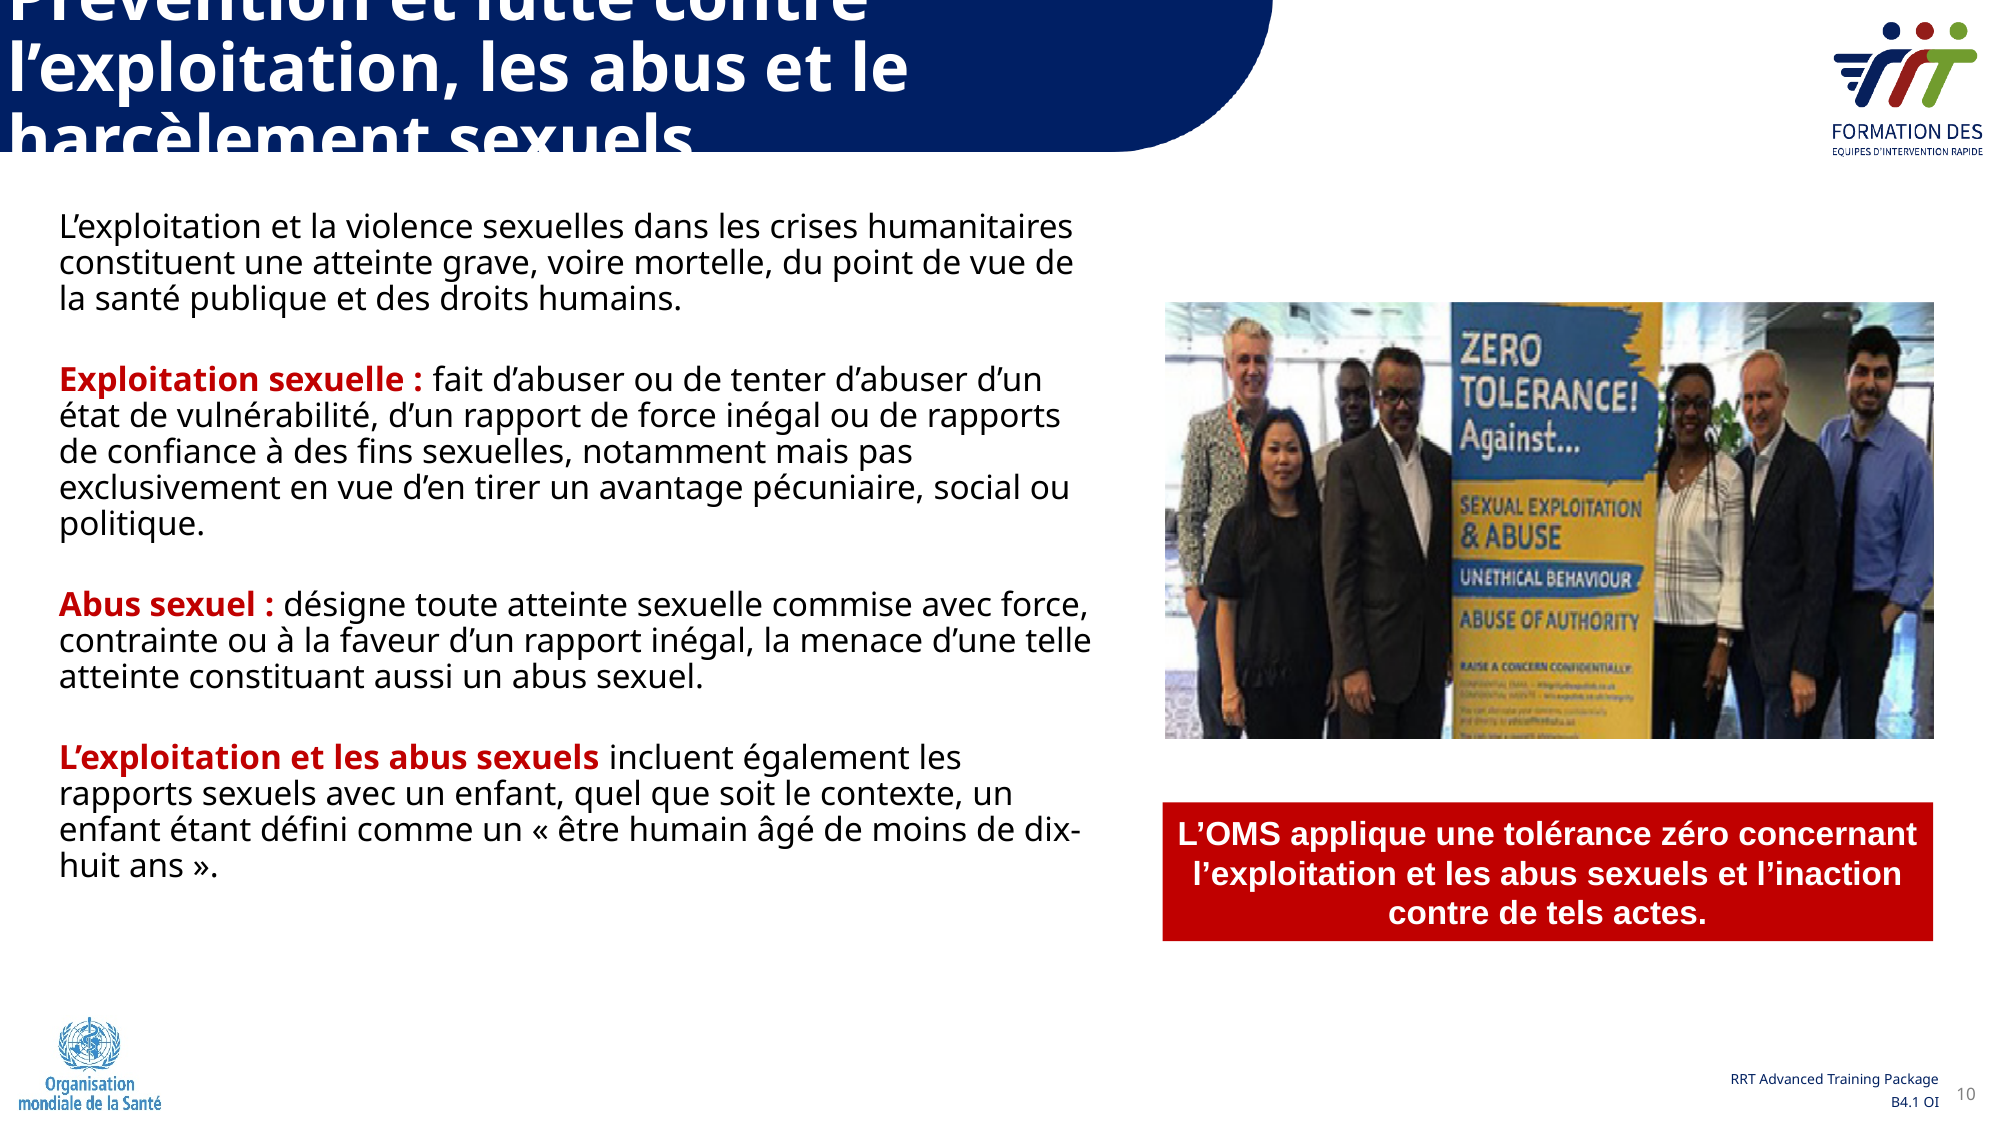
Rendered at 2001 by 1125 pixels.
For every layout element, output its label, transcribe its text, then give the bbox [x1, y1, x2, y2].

list L’exploitation et la violence sexuelles dans les crises humanitaires constituent une atteinte grave, voire mortelle, du point de vue de la santé publique et des droits humains. Exploitation sexuelle : fait d’abuser ou de tenter d’abuser d’un état de vulnérabilité, d’un rapport de force inégal ou de rapports de confiance à des fins sexuelles, notamment mais pas exclusivement en vue d’en tirer un avantage pécuniaire, social ou politique. Abus sexuel : désigne toute atteinte sexuelle commise avec force, contrainte ou à la faveur d’un rapport inégal, la menace d’une telle atteinte constituant aussi un abus sexuel. L’exploitation et les abus sexuels incluent également les rapports sexuels avec un enfant, quel que soit le contexte, un enfant étant défini comme un « être humain âgé de moins de dix-huit ans ». [47, 204, 1116, 969]
title Prévention et lutte contre l’exploitation, les abus et le harcèlement sexuels [0, 0, 1252, 142]
picture [1162, 300, 1935, 739]
picture [1832, 21, 1983, 157]
picture [17, 1015, 162, 1111]
picture [0, 0, 1273, 152]
text_box L’OMS applique une tolérance zéro concernant l’exploitation et les abus sexuels et l’inaction contre de tels actes. [1162, 802, 1934, 942]
